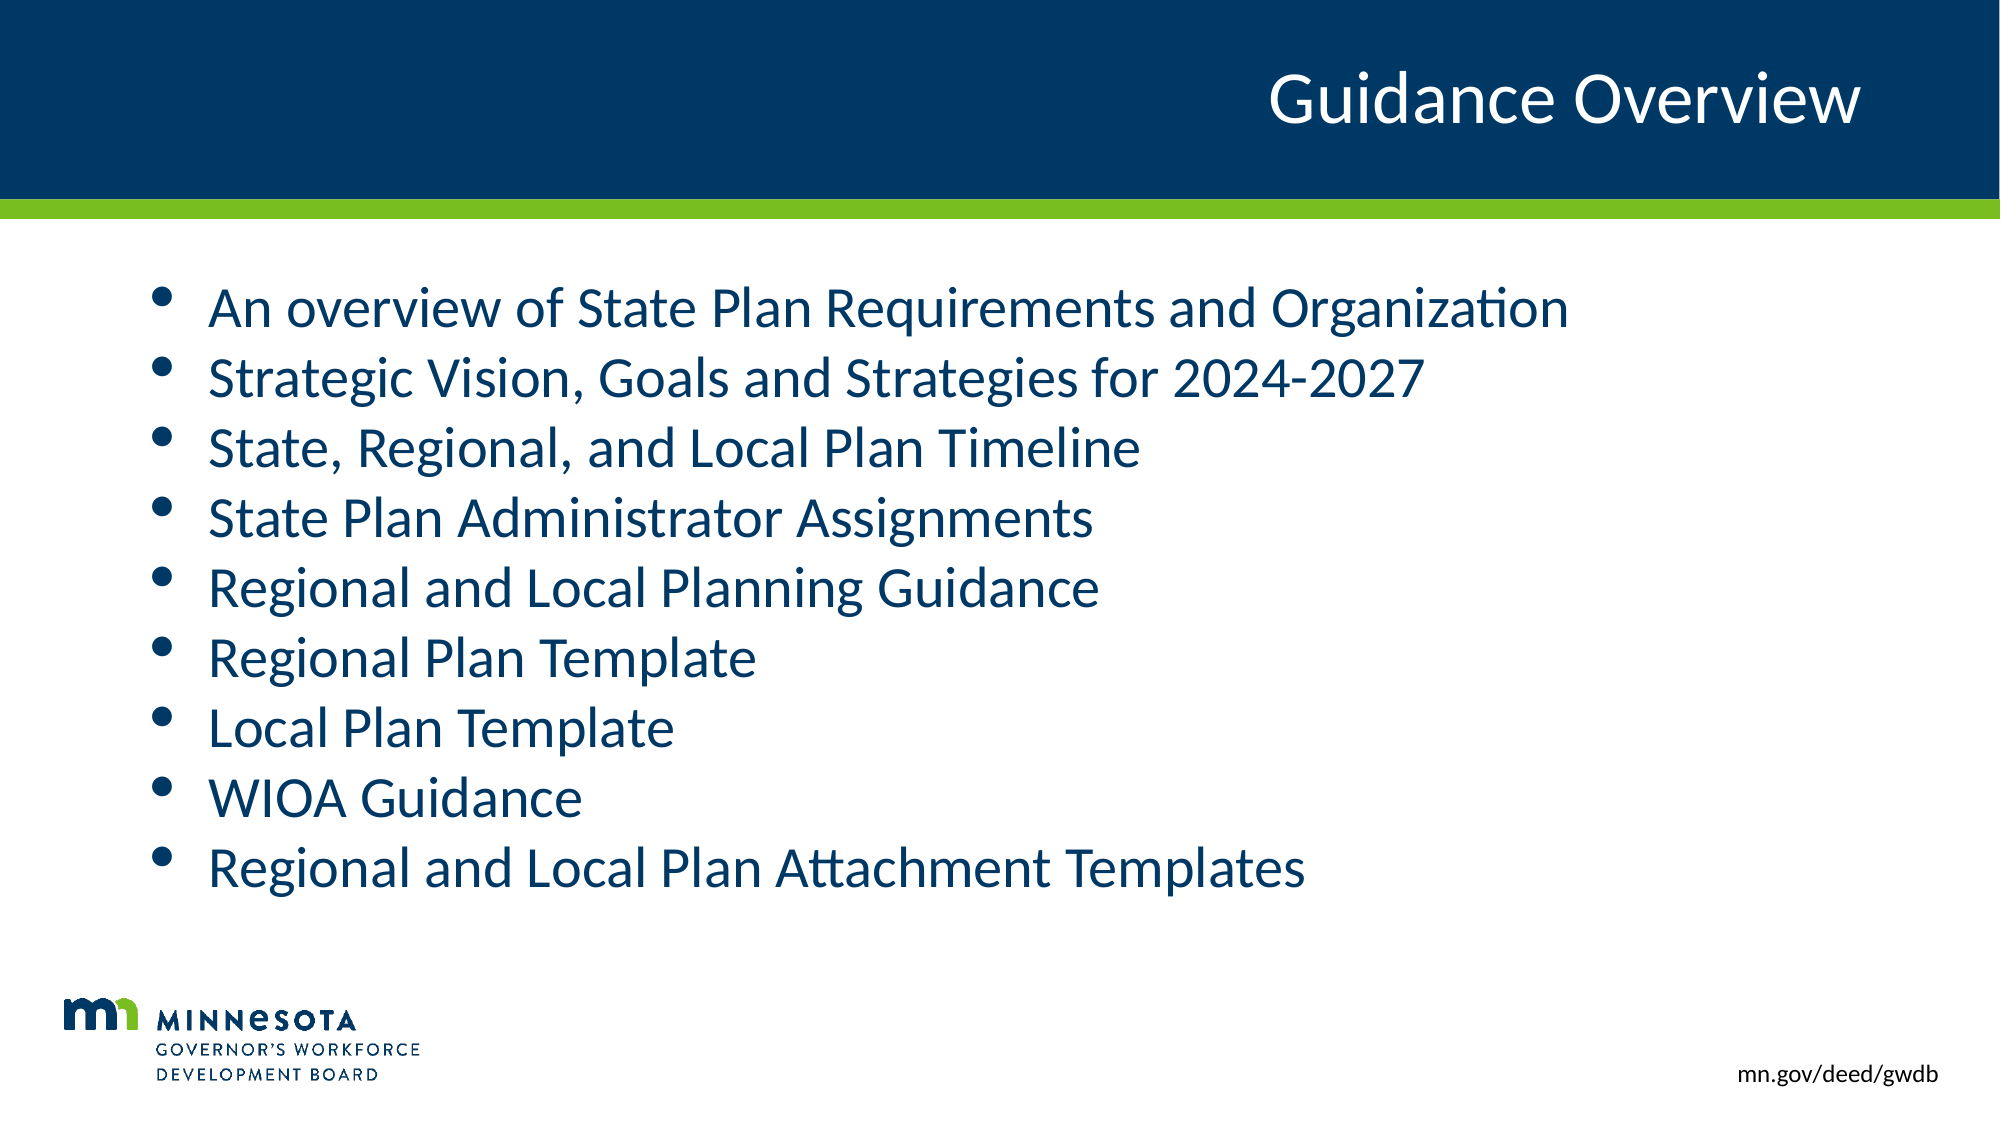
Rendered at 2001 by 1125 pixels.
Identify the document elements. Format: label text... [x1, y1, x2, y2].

footer mn.gov/deed/gwdb [1037, 1042, 1955, 1103]
picture [64, 998, 428, 1087]
title Guidance Overview [137, 0, 1863, 200]
list An overview of State Plan Requirements and Organization Strategic Vision, Goals and Strategies for 2024-2027 State, Regional, and Local Plan Timeline State Plan Administrator Assignments Regional and Local Planning Guidance Regional Plan Template Local Plan Template WIOA Guidance Regional and Local Plan Attachment Templates [137, 261, 1863, 1014]
